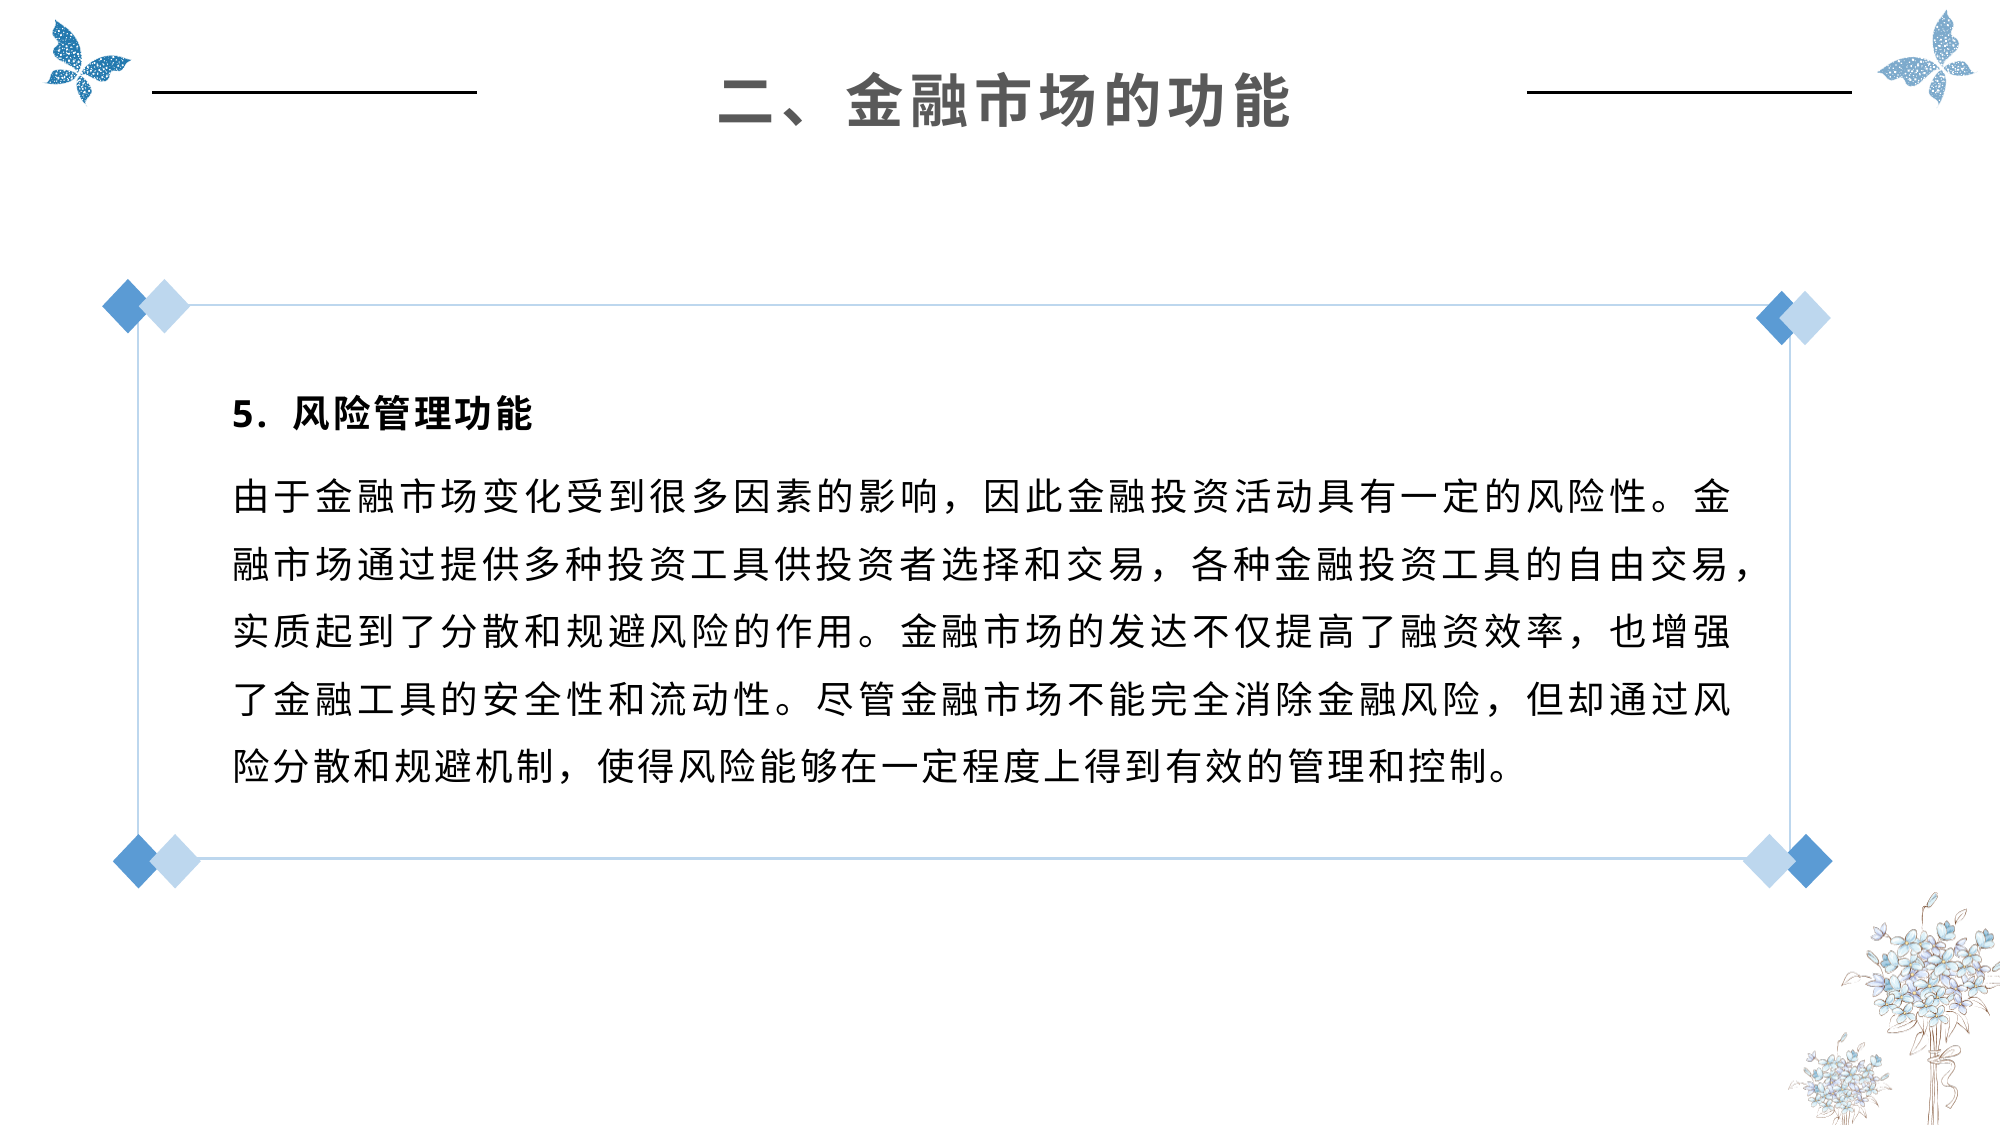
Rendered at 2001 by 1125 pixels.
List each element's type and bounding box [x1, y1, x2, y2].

text_box [151, 55, 1852, 142]
text_box [102, 278, 1833, 889]
picture [1788, 892, 2000, 1125]
